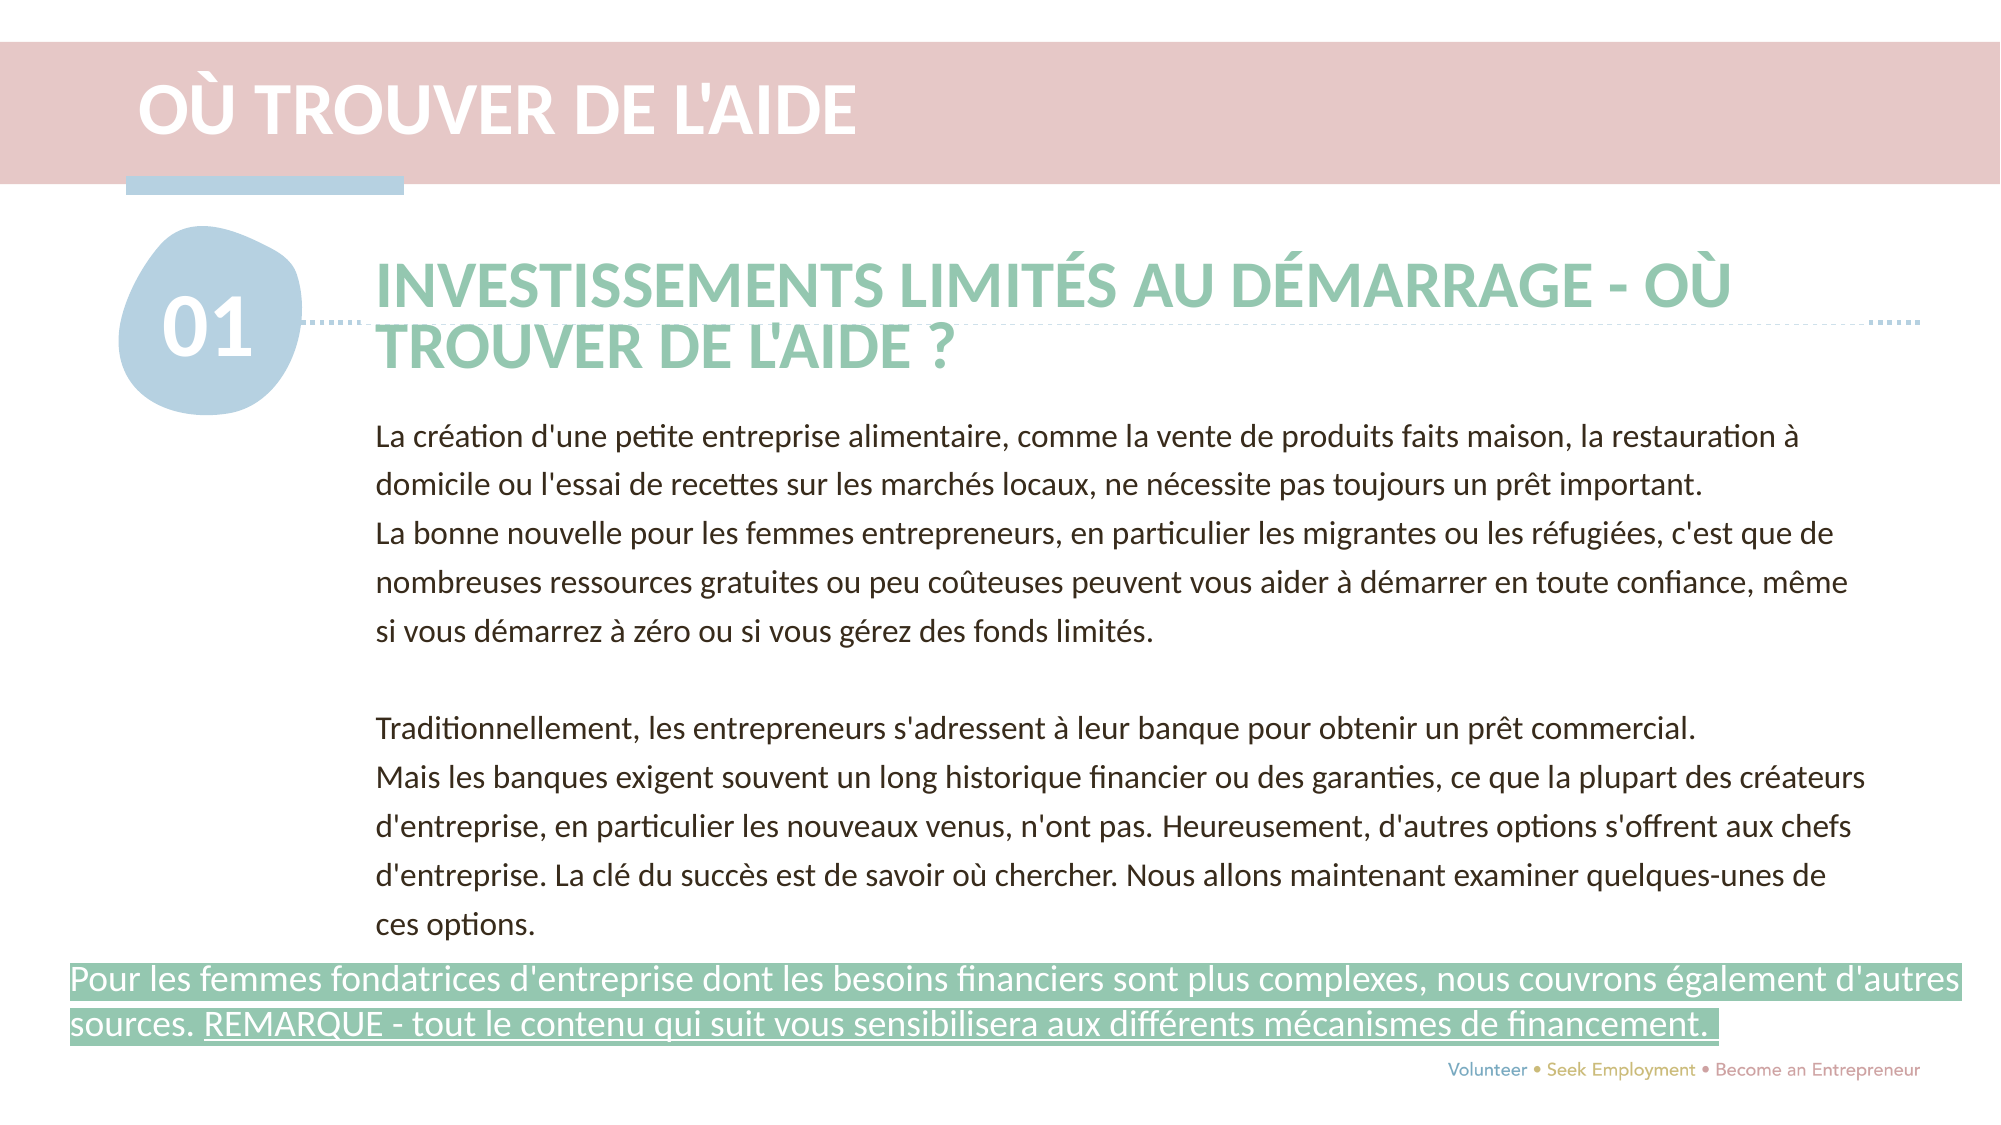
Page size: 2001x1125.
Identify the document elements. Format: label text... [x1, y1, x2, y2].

picture [1418, 1052, 1971, 1103]
text_box La création d'une petite entreprise alimentaire, comme la vente de produits faits maison, la restauration à domicile ou l'essai de recettes sur les marchés locaux, ne nécessite pas toujours un prêt important. La bonne nouvelle pour les femmes entrepreneurs, en particulier les migrantes ou les réfugiées, c'est que de nombreuses ressources gratuites ou peu coûteuses peuvent vous aider à démarrer en toute confiance, même si vous démarrez à zéro ou si vous gérez des fonds limités. Traditionnellement, les entrepreneurs s'adressent à leur banque pour obtenir un prêt commercial. Mais les banques exigent souvent un long historique financier ou des garanties, ce que la plupart des créateurs d'entreprise, en particulier les nouveaux venus, n'ont pas. Heureusement, d'autres options s'offrent aux chefs d'entreprise. La clé du succès est de savoir où chercher. Nous allons maintenant examiner quelques-unes de ces options. [360, 397, 1889, 927]
list OÙ TROUVER DE L'AIDE [123, 51, 1913, 170]
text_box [118, 225, 302, 471]
text_box INVESTISSEMENTS LIMITÉS AU DÉMARRAGE - OÙ TROUVER DE L'AIDE ? [360, 251, 1866, 322]
text_box Pour les femmes fondatrices d'entreprise dont les besoins financiers sont plus complexes, nous couvrons également d'autres sources. REMARQUE - tout le contenu qui suit vous sensibilisera aux différents mécanismes de financement. [55, 946, 1981, 1052]
